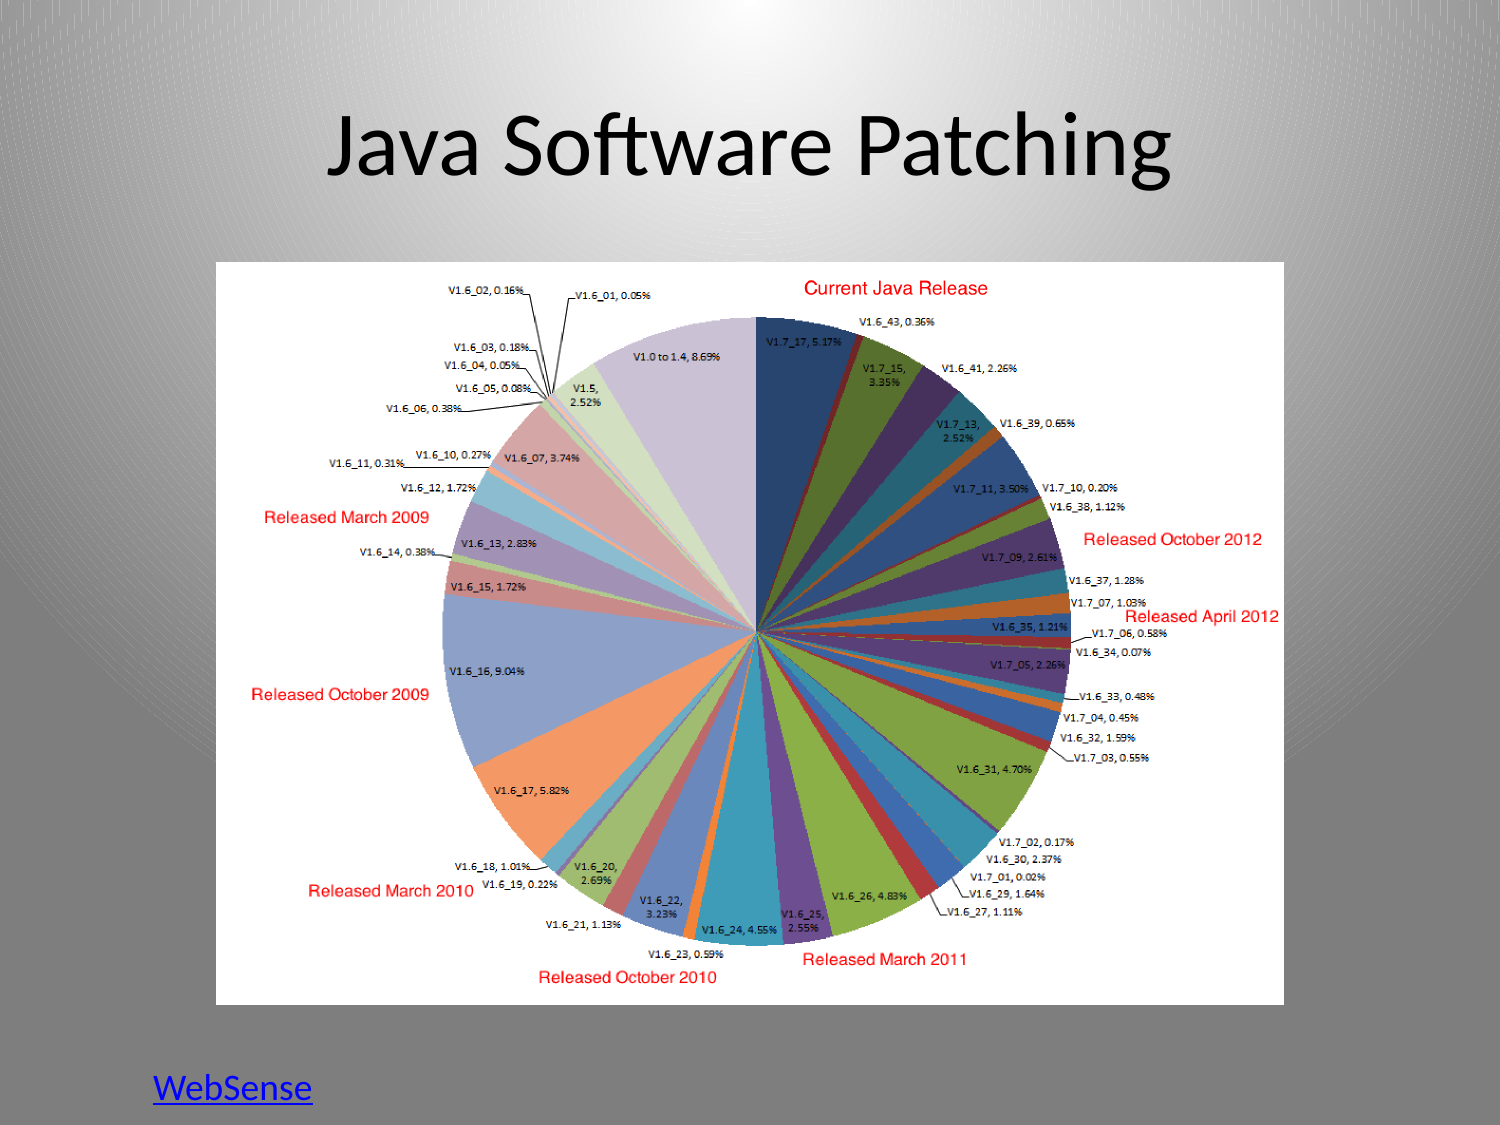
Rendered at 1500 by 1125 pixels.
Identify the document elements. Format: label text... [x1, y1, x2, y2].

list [74, 262, 1426, 1006]
text_box WebSense [138, 1055, 328, 1116]
title Java Software Patching [75, 45, 1425, 233]
